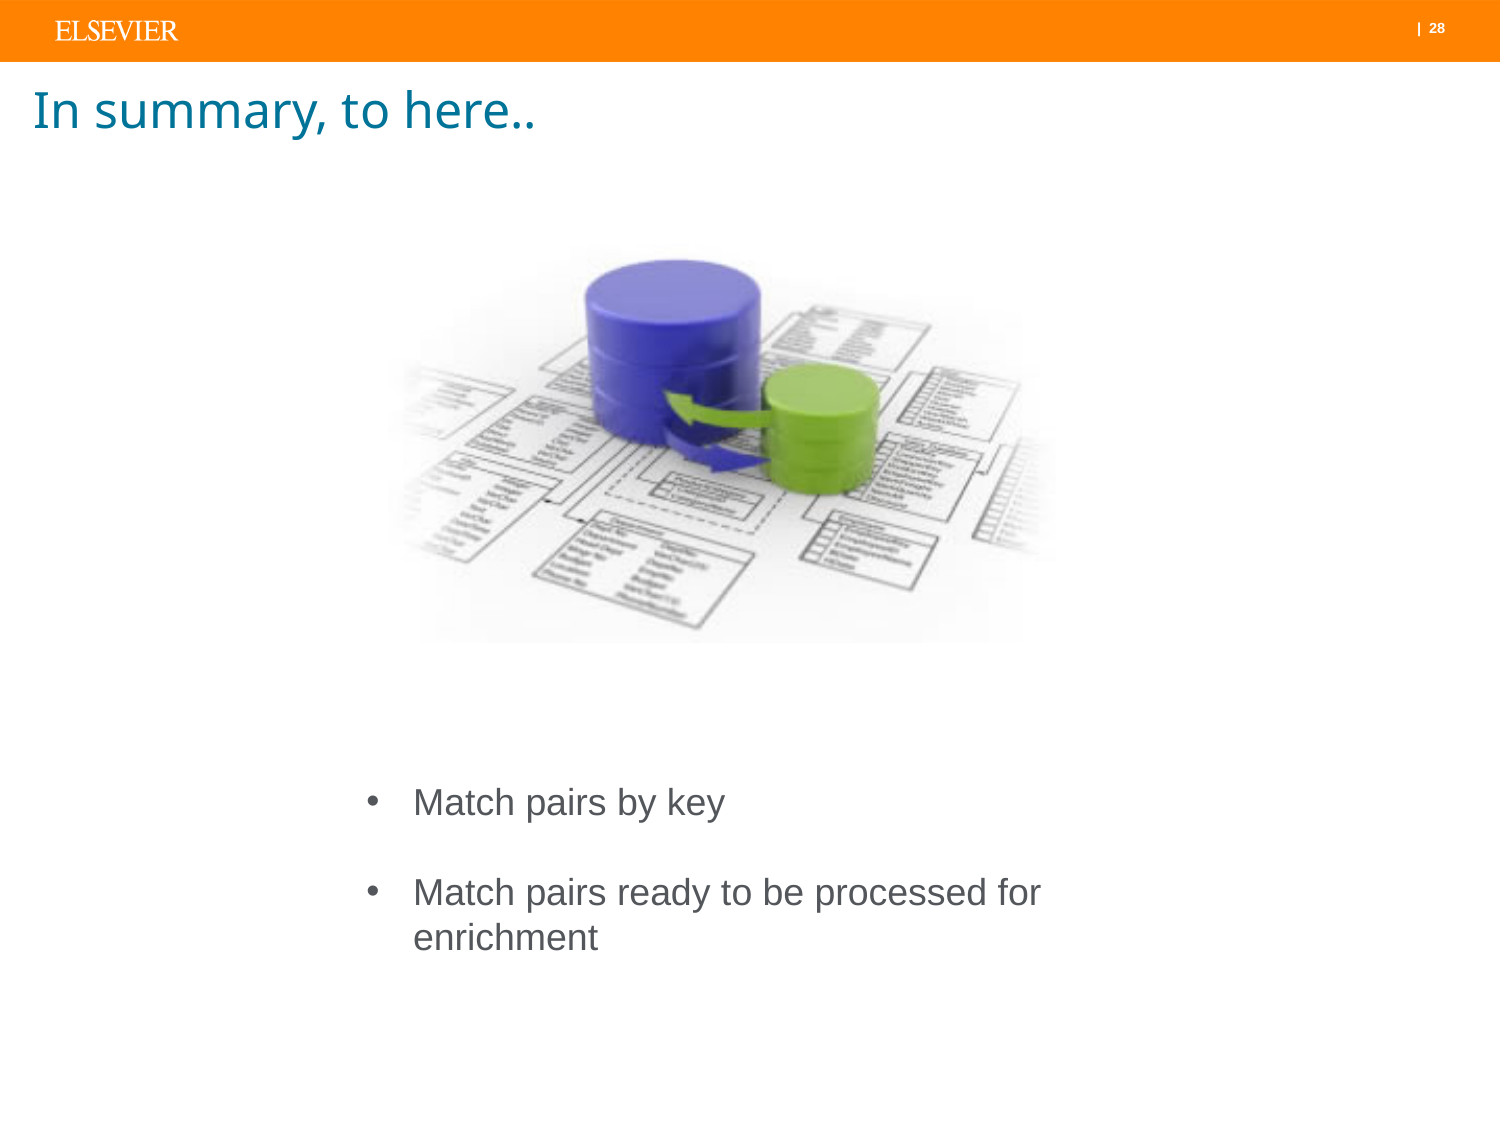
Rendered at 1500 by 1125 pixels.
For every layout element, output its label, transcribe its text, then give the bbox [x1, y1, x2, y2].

picture [0, 0, 1500, 62]
picture [388, 244, 1063, 643]
text_box Match pairs by key Match pairs ready to be processed for enrichment [351, 770, 1127, 966]
title In summary, to here.. [19, 73, 1376, 143]
